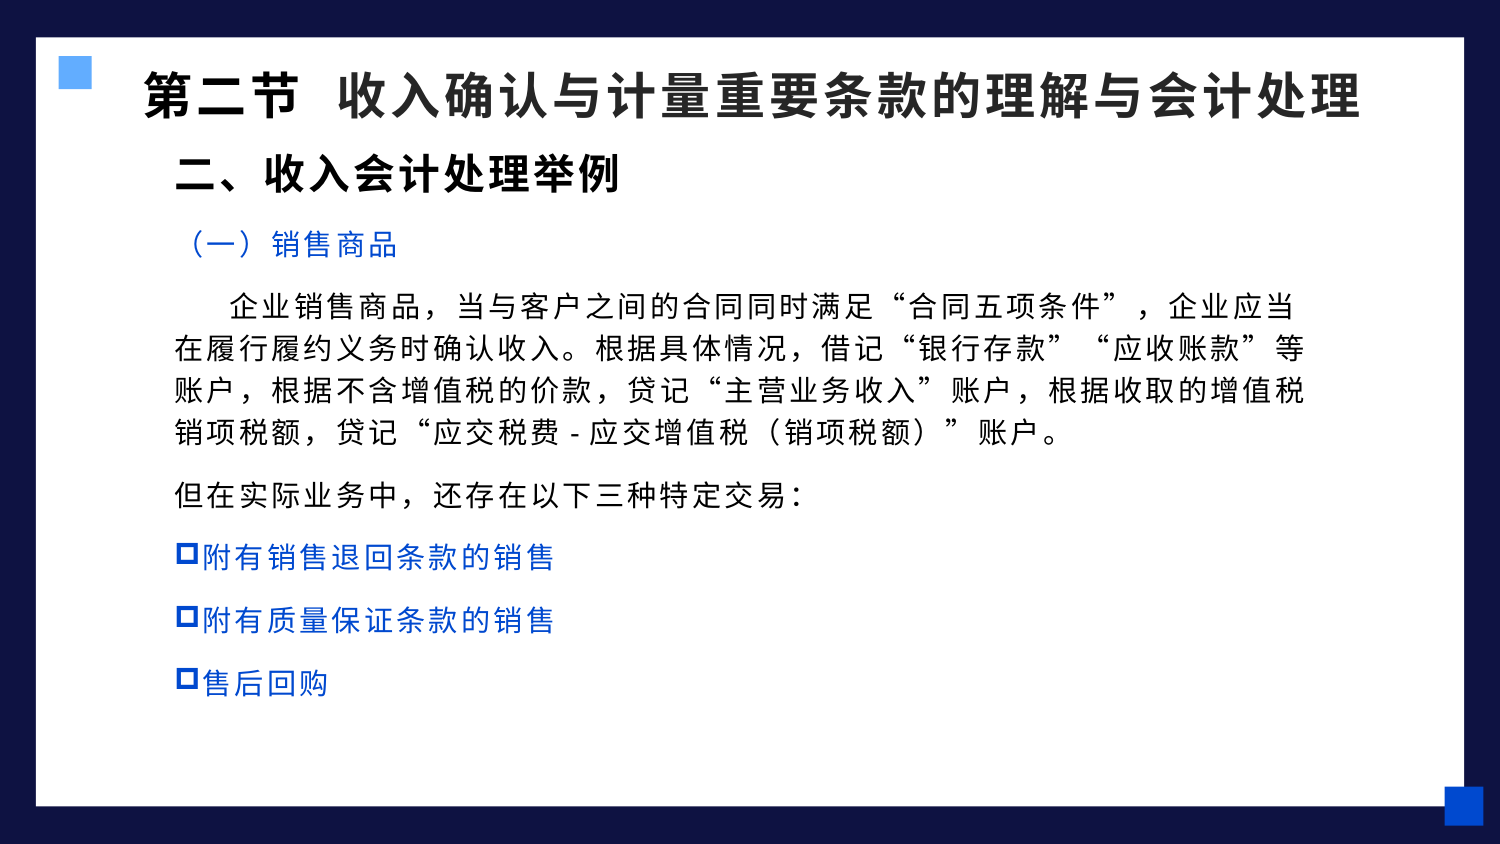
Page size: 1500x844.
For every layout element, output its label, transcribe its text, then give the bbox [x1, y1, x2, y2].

text_box 第二节 收入确认与计量重要条款的理解与会计处理 [99, 43, 1400, 133]
list 二、收入会计处理举例 （一）销售商品 企业销售商品，当与客户之间的合同同时满足“合同五项条件”，企业应当在履行履约义务时确认收入。根据具体情况，借记“银行存款”“应收账款”等账户，根据不含增值税的价款，贷记“主营业务收入”账户，根据收取的增值税销项税额，贷记“应交税费-应交增值税（销项税额）”账户。 但在实际业务中，还存在以下三种特定交易： 附有销售退回条款的销售 附有质量保证条款的销售 售后回购 [157, 137, 1343, 563]
